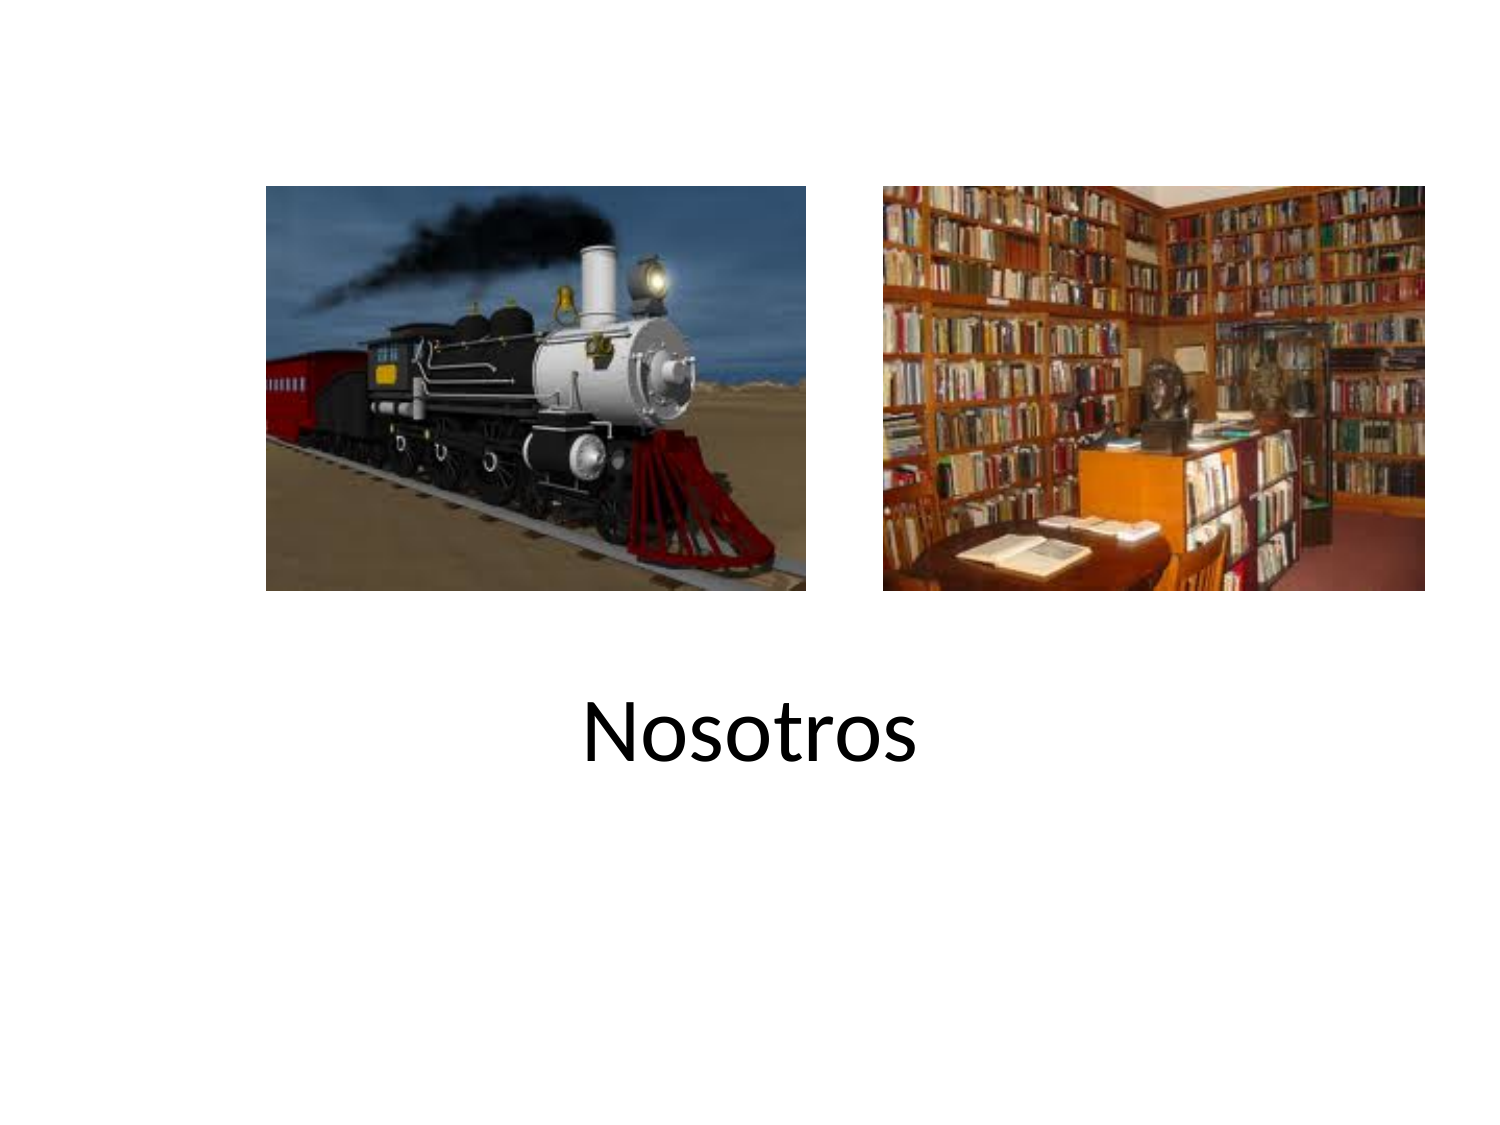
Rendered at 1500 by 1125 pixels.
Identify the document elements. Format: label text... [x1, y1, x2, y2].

picture [266, 186, 807, 591]
picture [883, 186, 1426, 591]
title Nosotros [75, 45, 1425, 1075]
